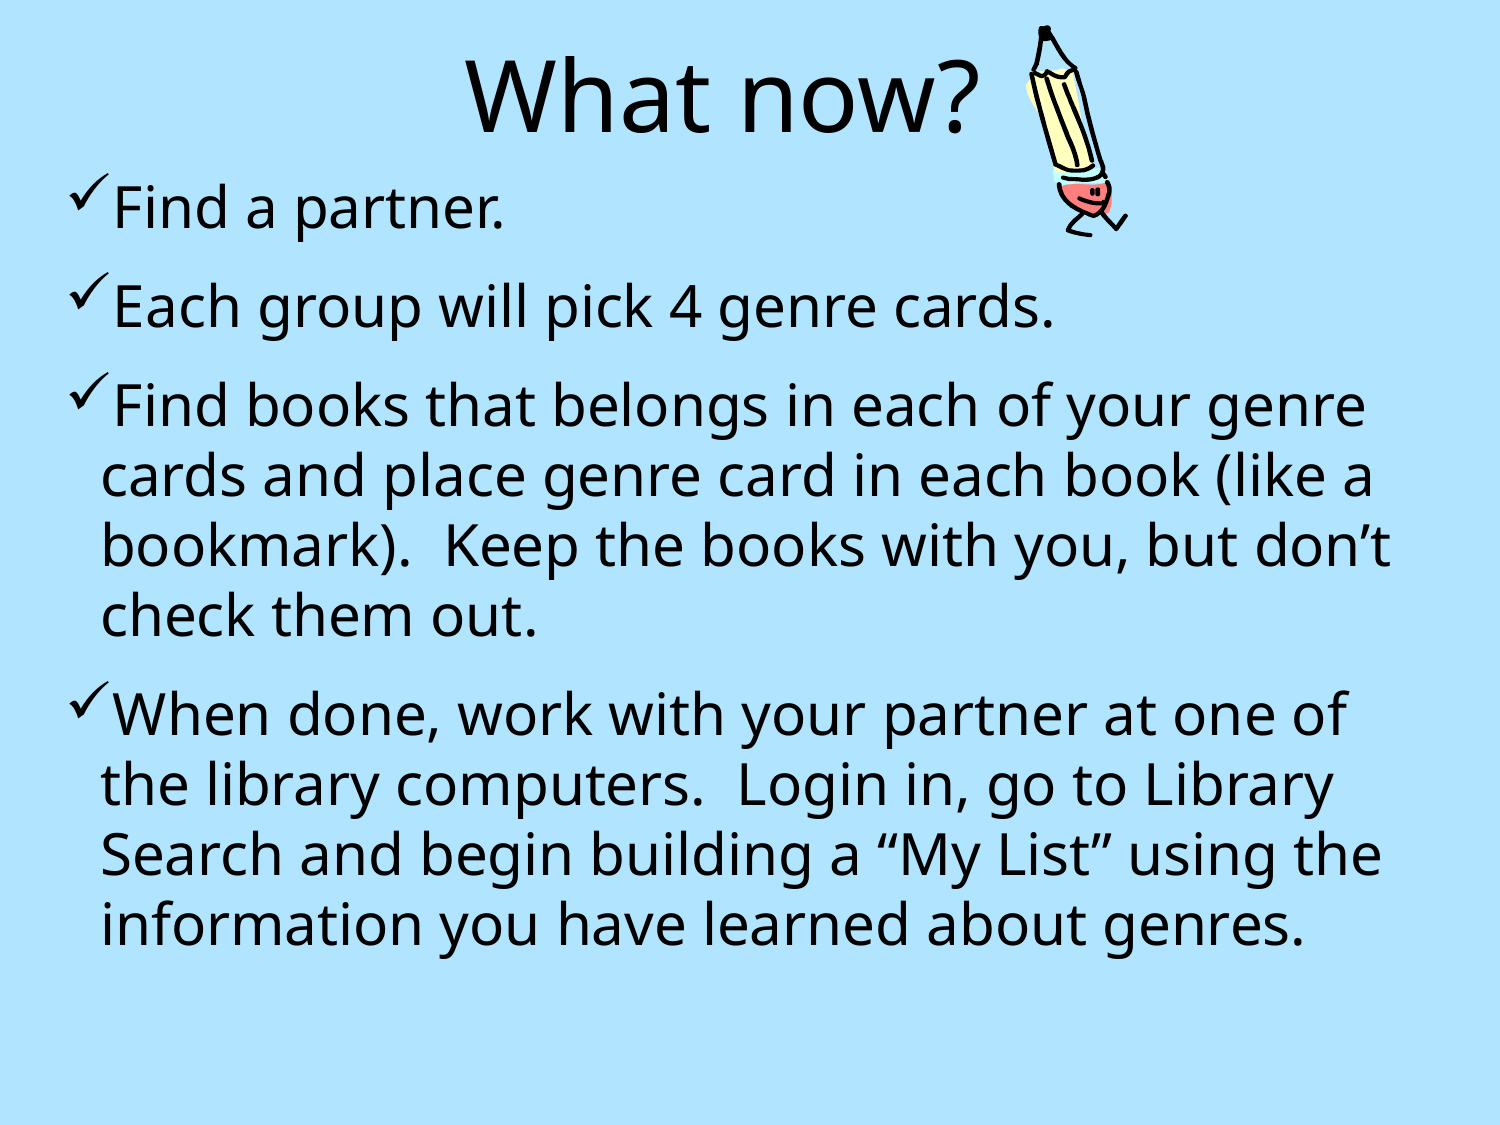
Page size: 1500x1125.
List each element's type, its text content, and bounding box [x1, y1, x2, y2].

picture [1024, 24, 1129, 238]
text_box What now? [449, 24, 1023, 160]
text_box Find a partner. Each group will pick 4 genre cards. Find books that belongs in each of your genre cards and place genre card in each book (like a bookmark). Keep the books with you, but don’t check them out. When done, work with your partner at one of the library computers. Login in, go to Library Search and begin building a “My List” using the information you have learned about genres. [49, 162, 1463, 965]
